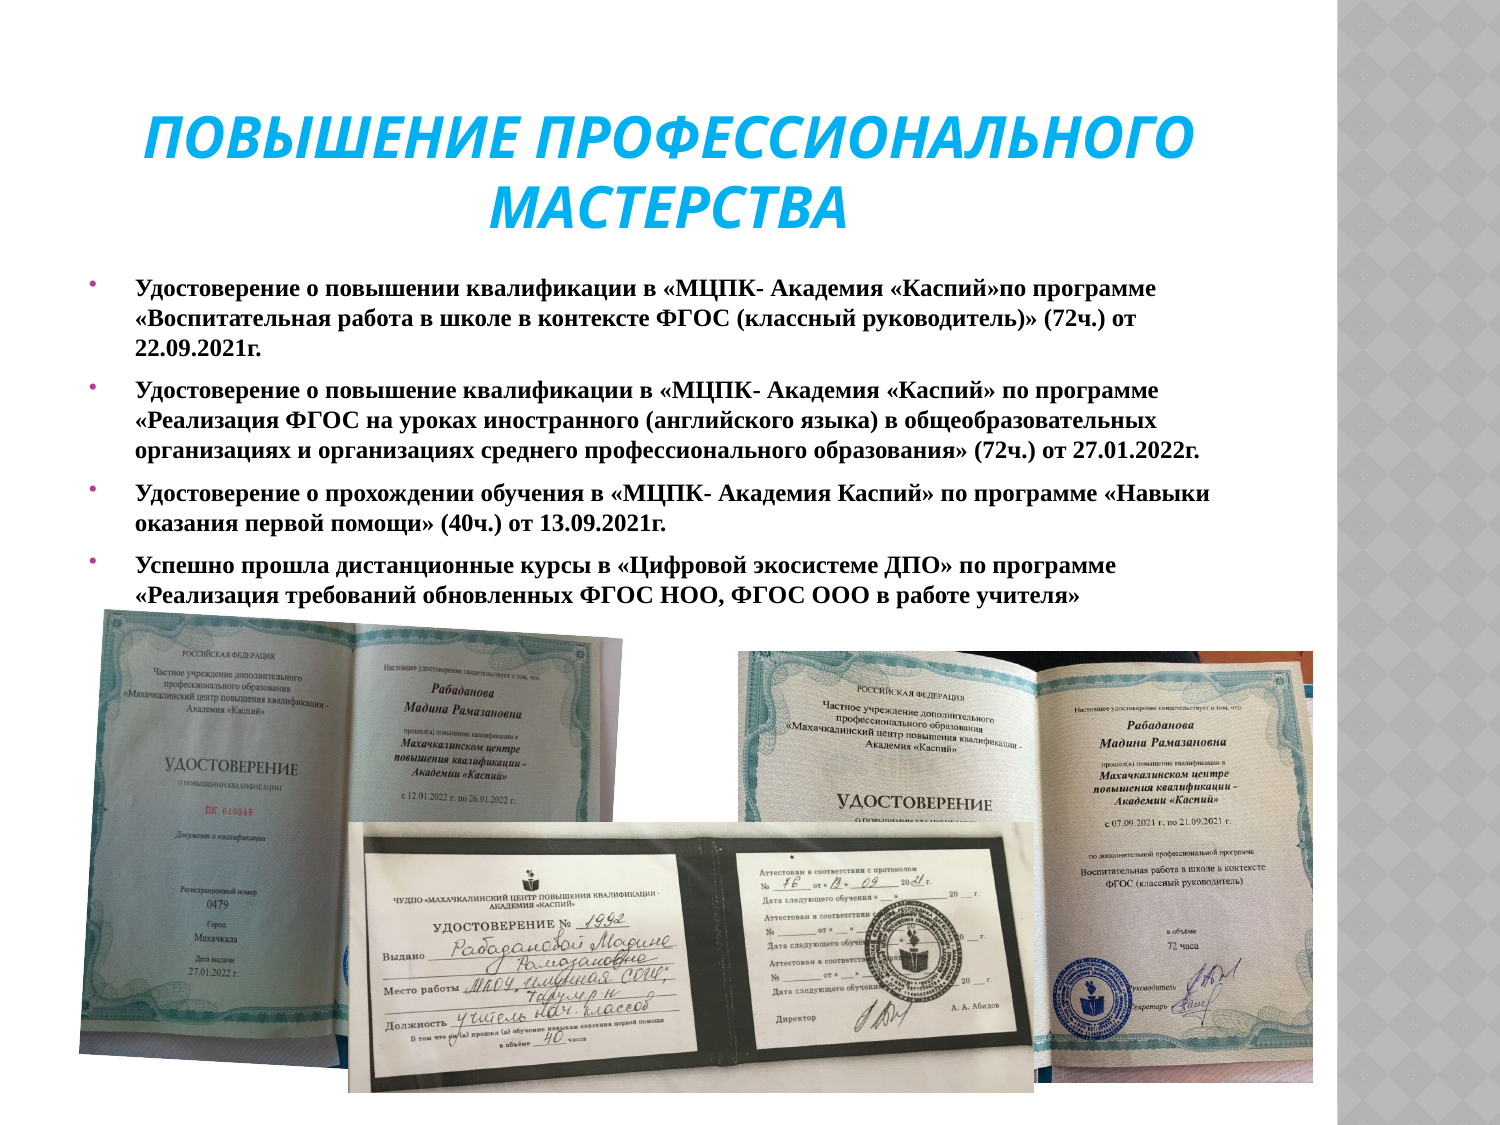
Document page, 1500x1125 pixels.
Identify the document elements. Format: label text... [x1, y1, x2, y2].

title Повышение профессионального мастерства [75, 52, 1263, 240]
picture [79, 609, 122, 1056]
picture [126, 585, 1314, 1106]
list Удостоверение о повышении квалификации в «МЦПК- Академия «Каспий»по программе «Воспитательная работа в школе в контексте ФГОС (классный руководитель)» (72ч.) от 22.09.2021г. Удостоверение о повышение квалификации в «МЦПК- Академия «Каспий» по программе «Реализация ФГОС на уроках иностранного (английского языка) в общеобразовательных организациях и организациях среднего профессионального образования» (72ч.) от 27.01.2022г. Удостоверение о прохождении обучения в «МЦПК- Академия Каспий» по программе «Навыки оказания первой помощи» (40ч.) от 13.09.2021г. Успешно прошла дистанционные курсы в «Цифровой экосистеме ДПО» по программе «Реализация требований обновленных ФГОС НОО, ФГОС ООО в работе учителя» [75, 264, 1263, 1059]
